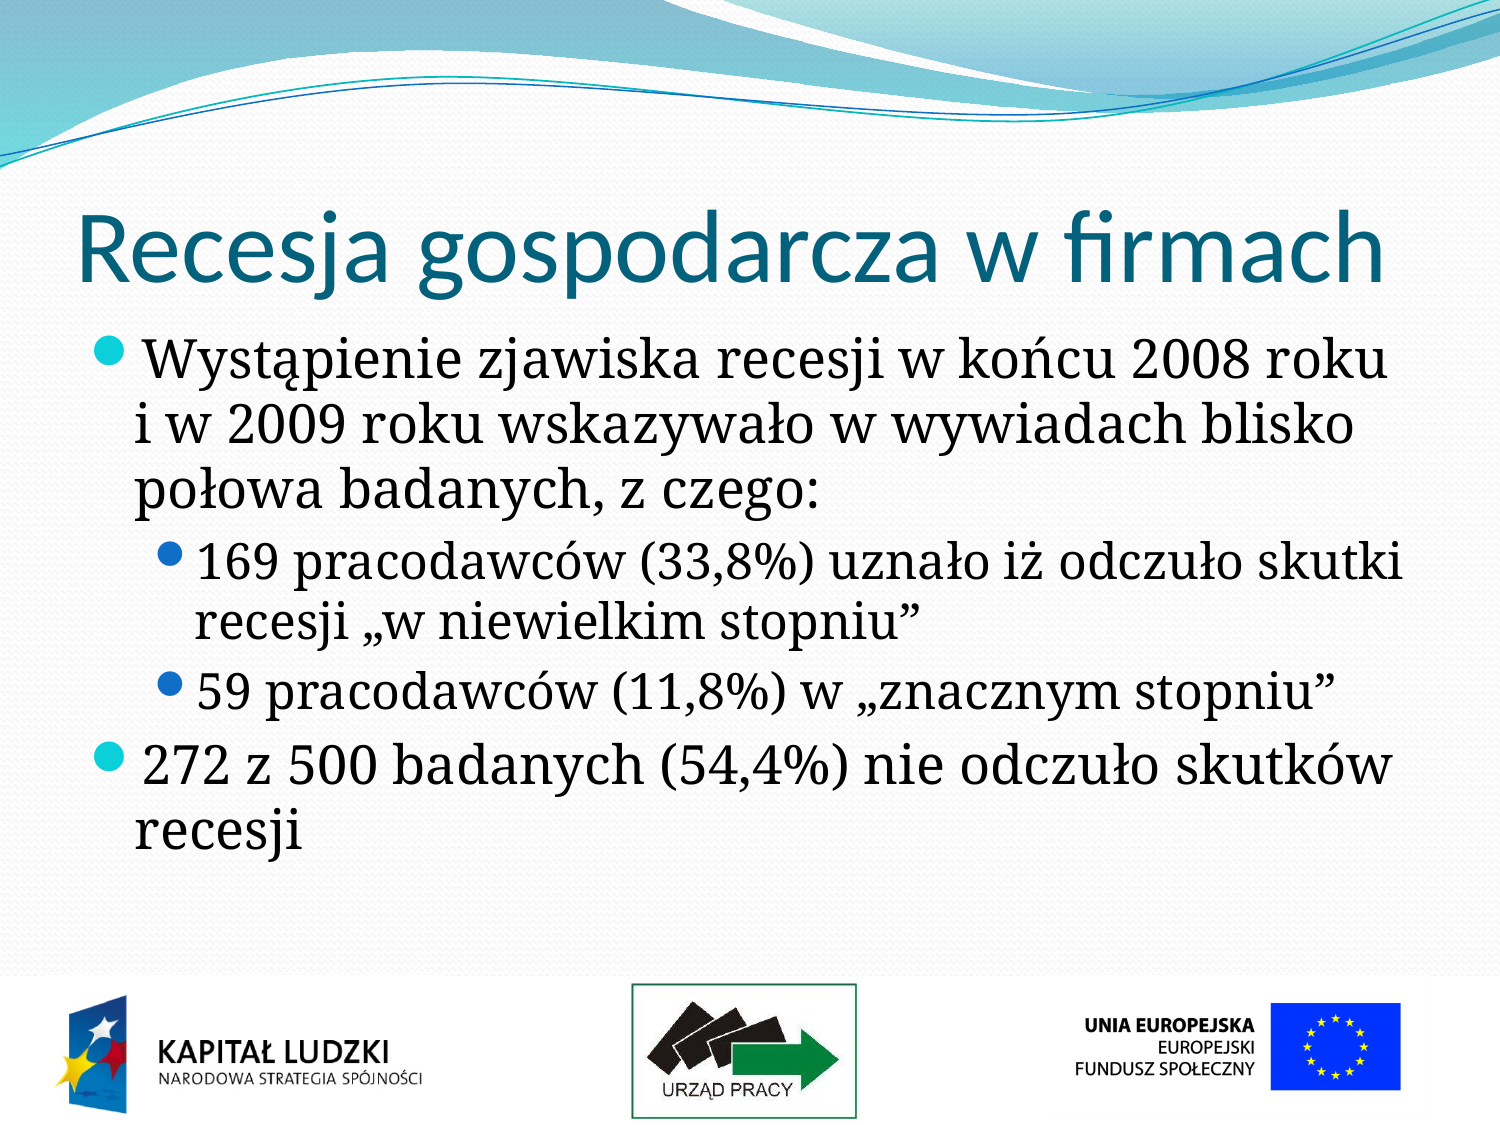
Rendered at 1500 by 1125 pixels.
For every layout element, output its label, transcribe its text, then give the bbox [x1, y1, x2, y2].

picture [1045, 975, 1430, 1118]
title Recesja gospodarcza w firmach [75, 115, 1425, 303]
list Wystąpienie zjawiska recesji w końcu 2008 roku i w 2009 roku wskazywało w wywiadach blisko połowa badanych, z czego: 169 pracodawców (33,8%) uznało iż odczuło skutki recesji „w niewielkim stopniu” 59 pracodawców (11,8%) w „znacznym stopniu” 272 z 500 badanych (54,4%) nie odczuło skutków recesji [75, 317, 1425, 929]
picture [631, 983, 857, 1119]
picture [41, 975, 442, 1125]
